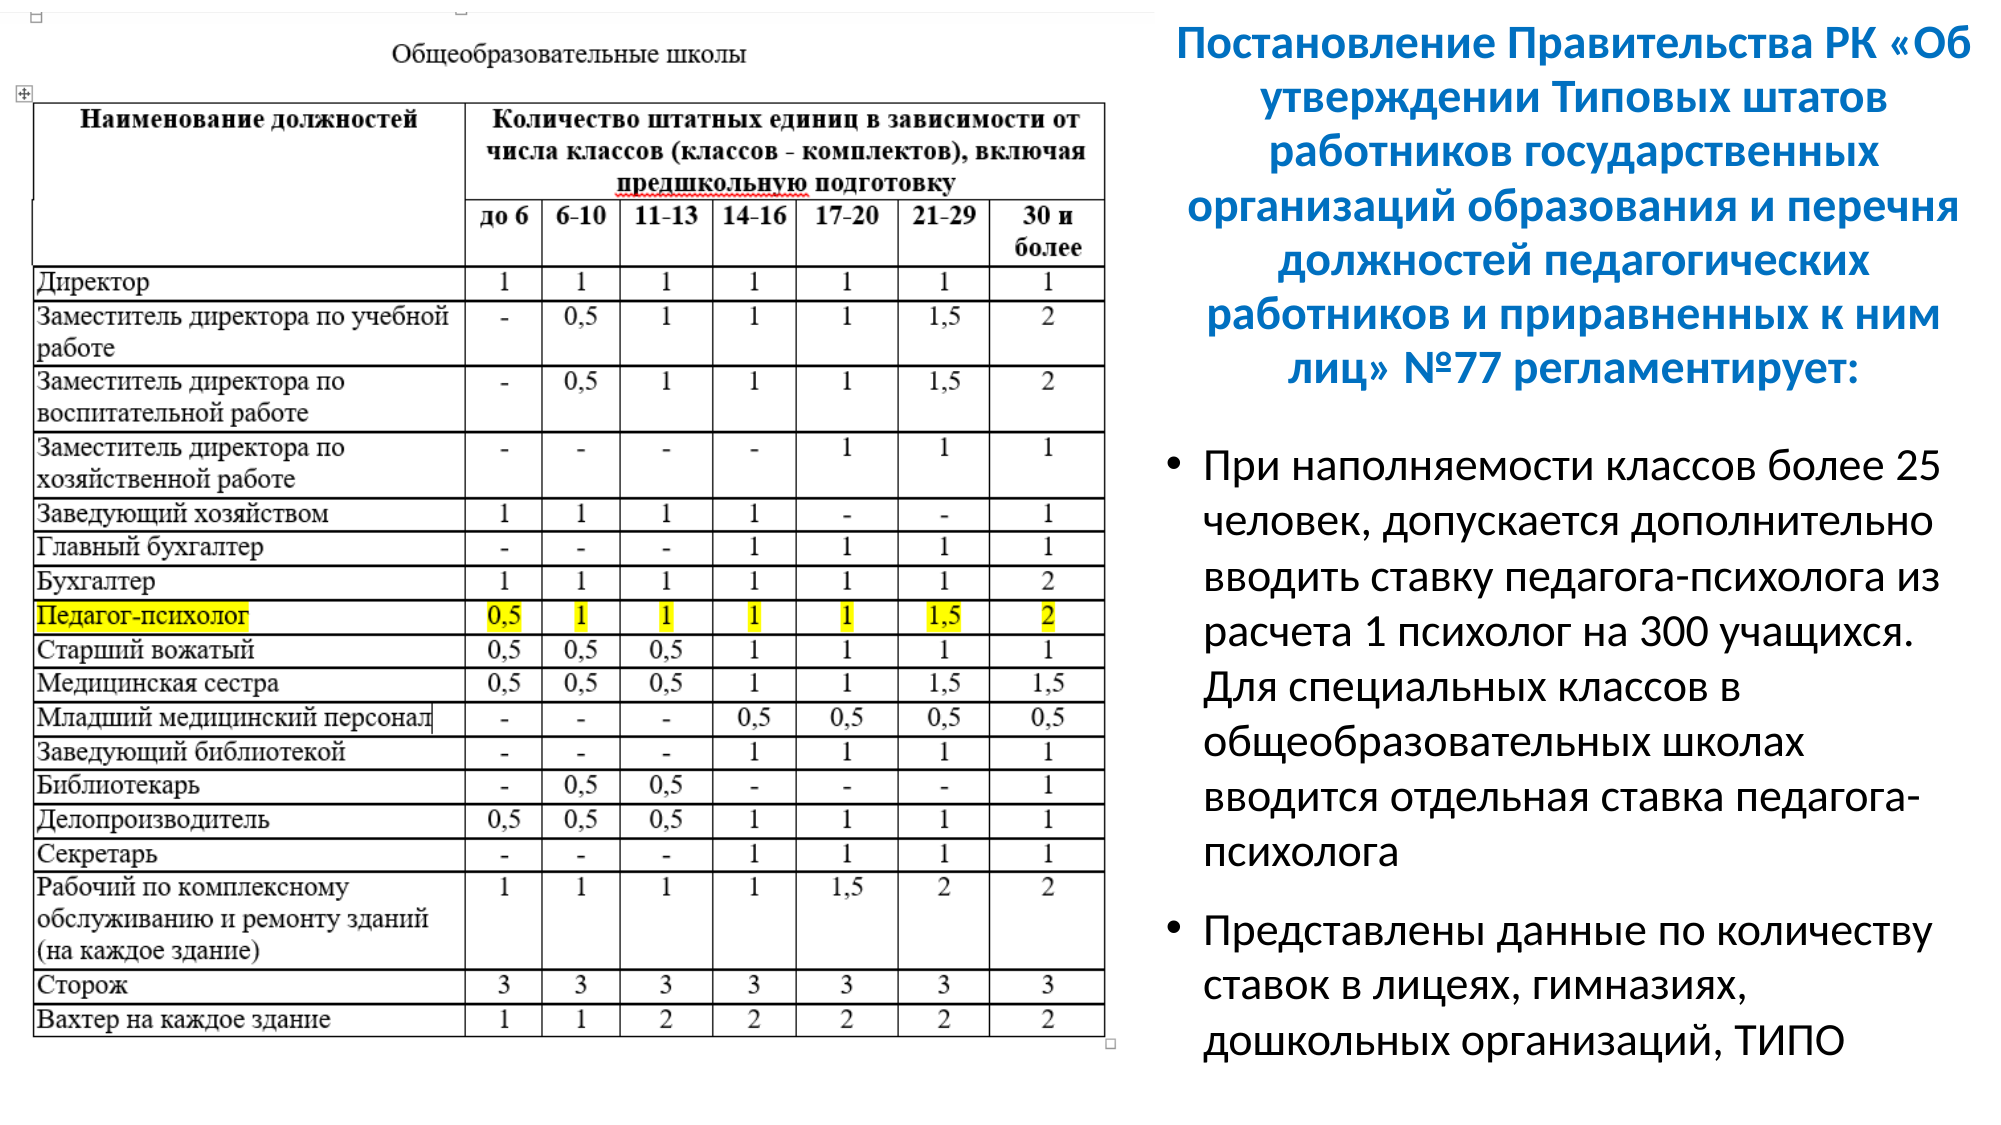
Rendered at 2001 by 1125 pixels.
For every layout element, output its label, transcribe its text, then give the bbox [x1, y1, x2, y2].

title Постановление Правительства РК «Об утверждении Типовых штатов работников государственных организаций образования и перечня должностей педагогических работников и приравненных к ним лиц» №77 регламентирует: [1150, 6, 1999, 408]
list При наполняемости классов более 25 человек, допускается дополнительно вводить ставку педагога-психолога из расчета 1 психолог на 300 учащихся. Для специальных классов в общеобразовательных школах вводится отдельная ставка педагога-психолога Представлены данные по количеству ставок в лицеях, гимназиях, дошкольных организаций, ТИПО [1150, 427, 1958, 1087]
picture [0, 12, 1155, 1059]
